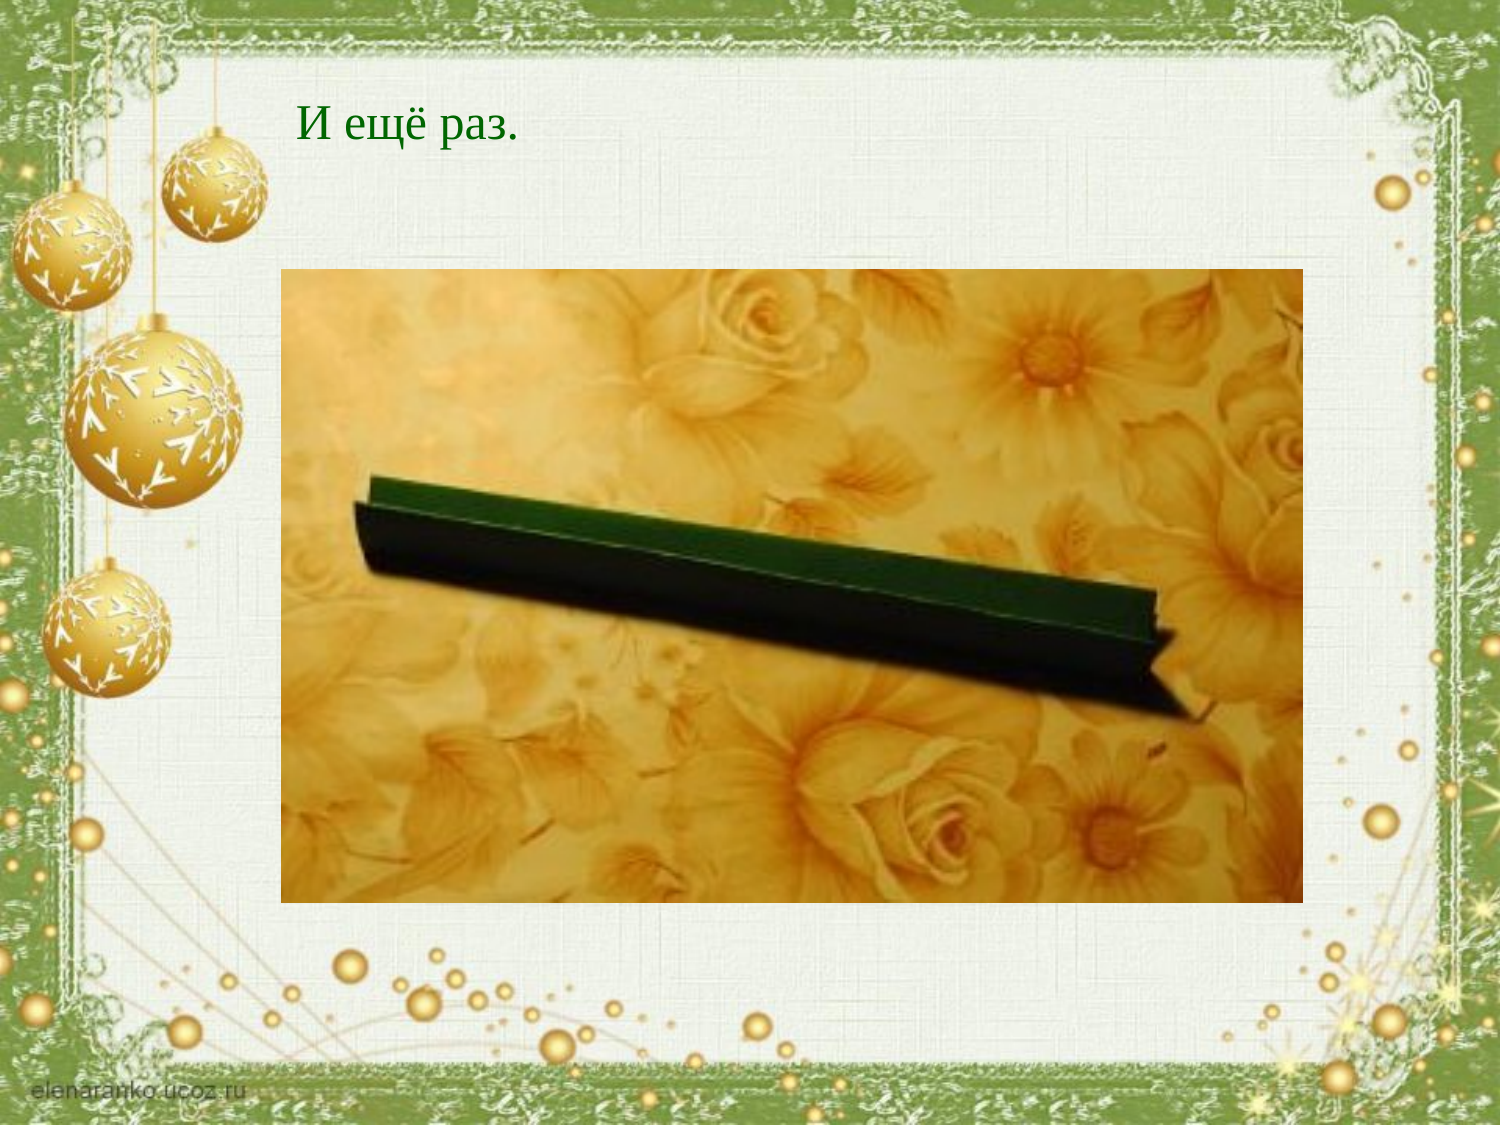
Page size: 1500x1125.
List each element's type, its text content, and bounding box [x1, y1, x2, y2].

picture [0, 0, 1500, 1125]
text_box И ещё раз. [281, 81, 1336, 157]
